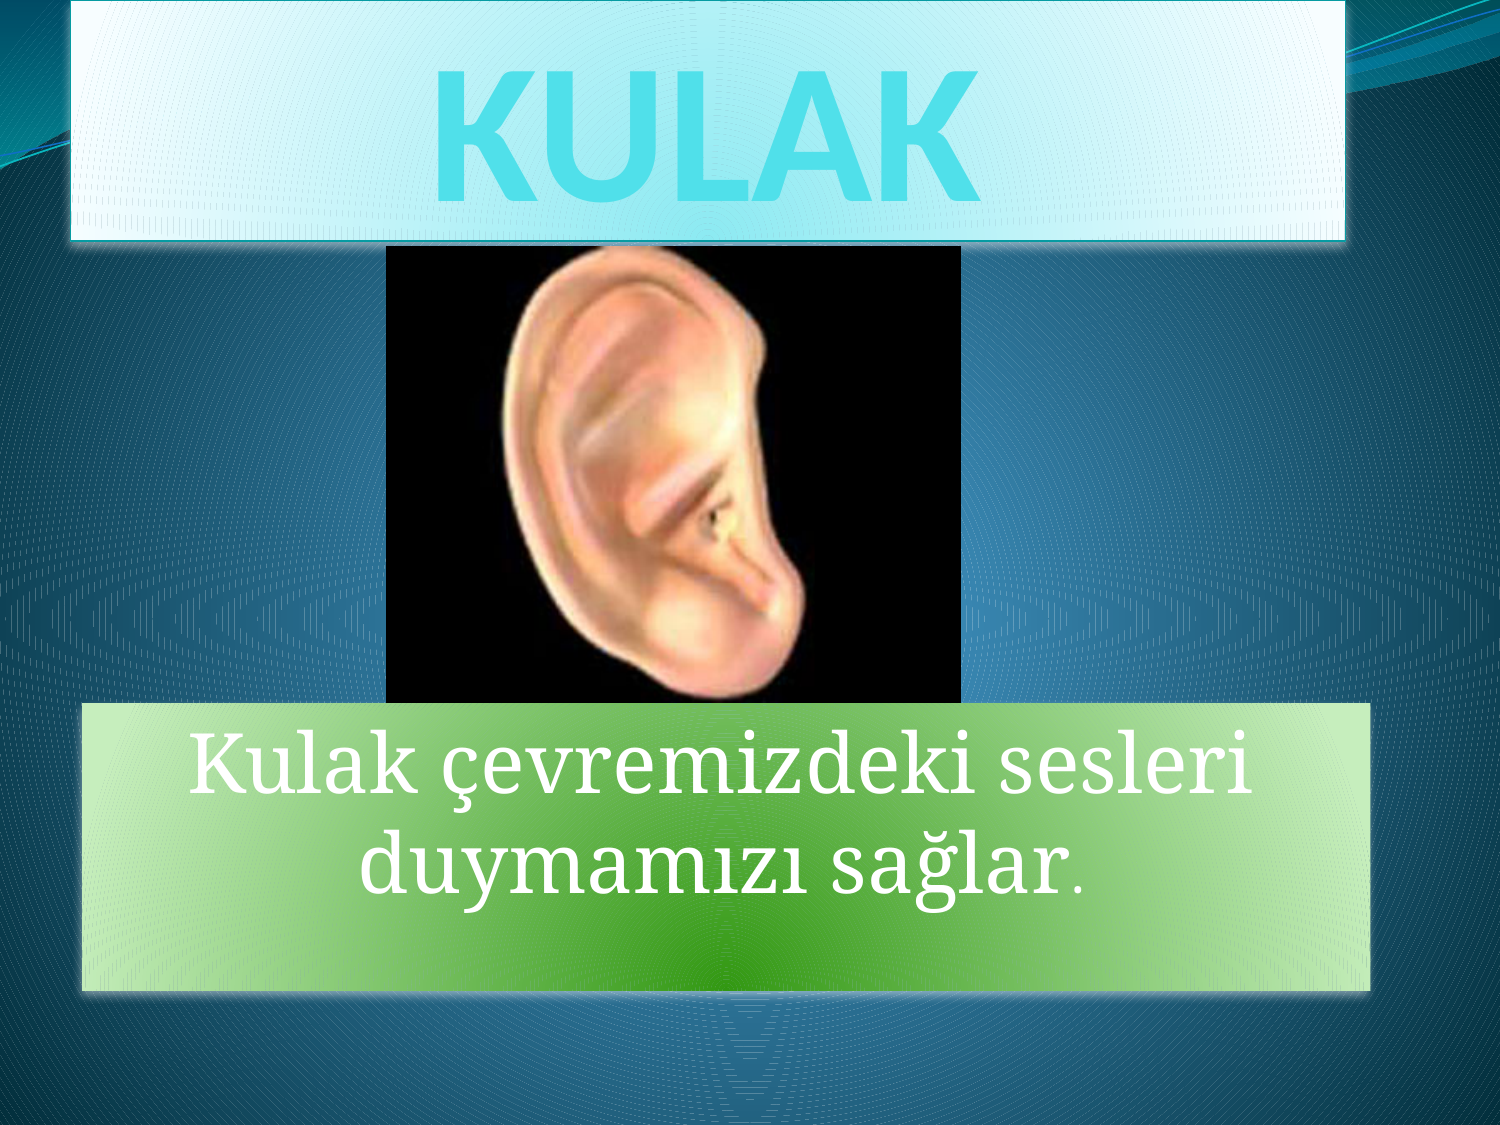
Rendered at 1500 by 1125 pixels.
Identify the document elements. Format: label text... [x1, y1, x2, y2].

title KULAK [70, 0, 1346, 242]
subtitle Kulak çevremizdeki sesleri duymamızı sağlar. [82, 703, 1371, 991]
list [386, 245, 962, 704]
